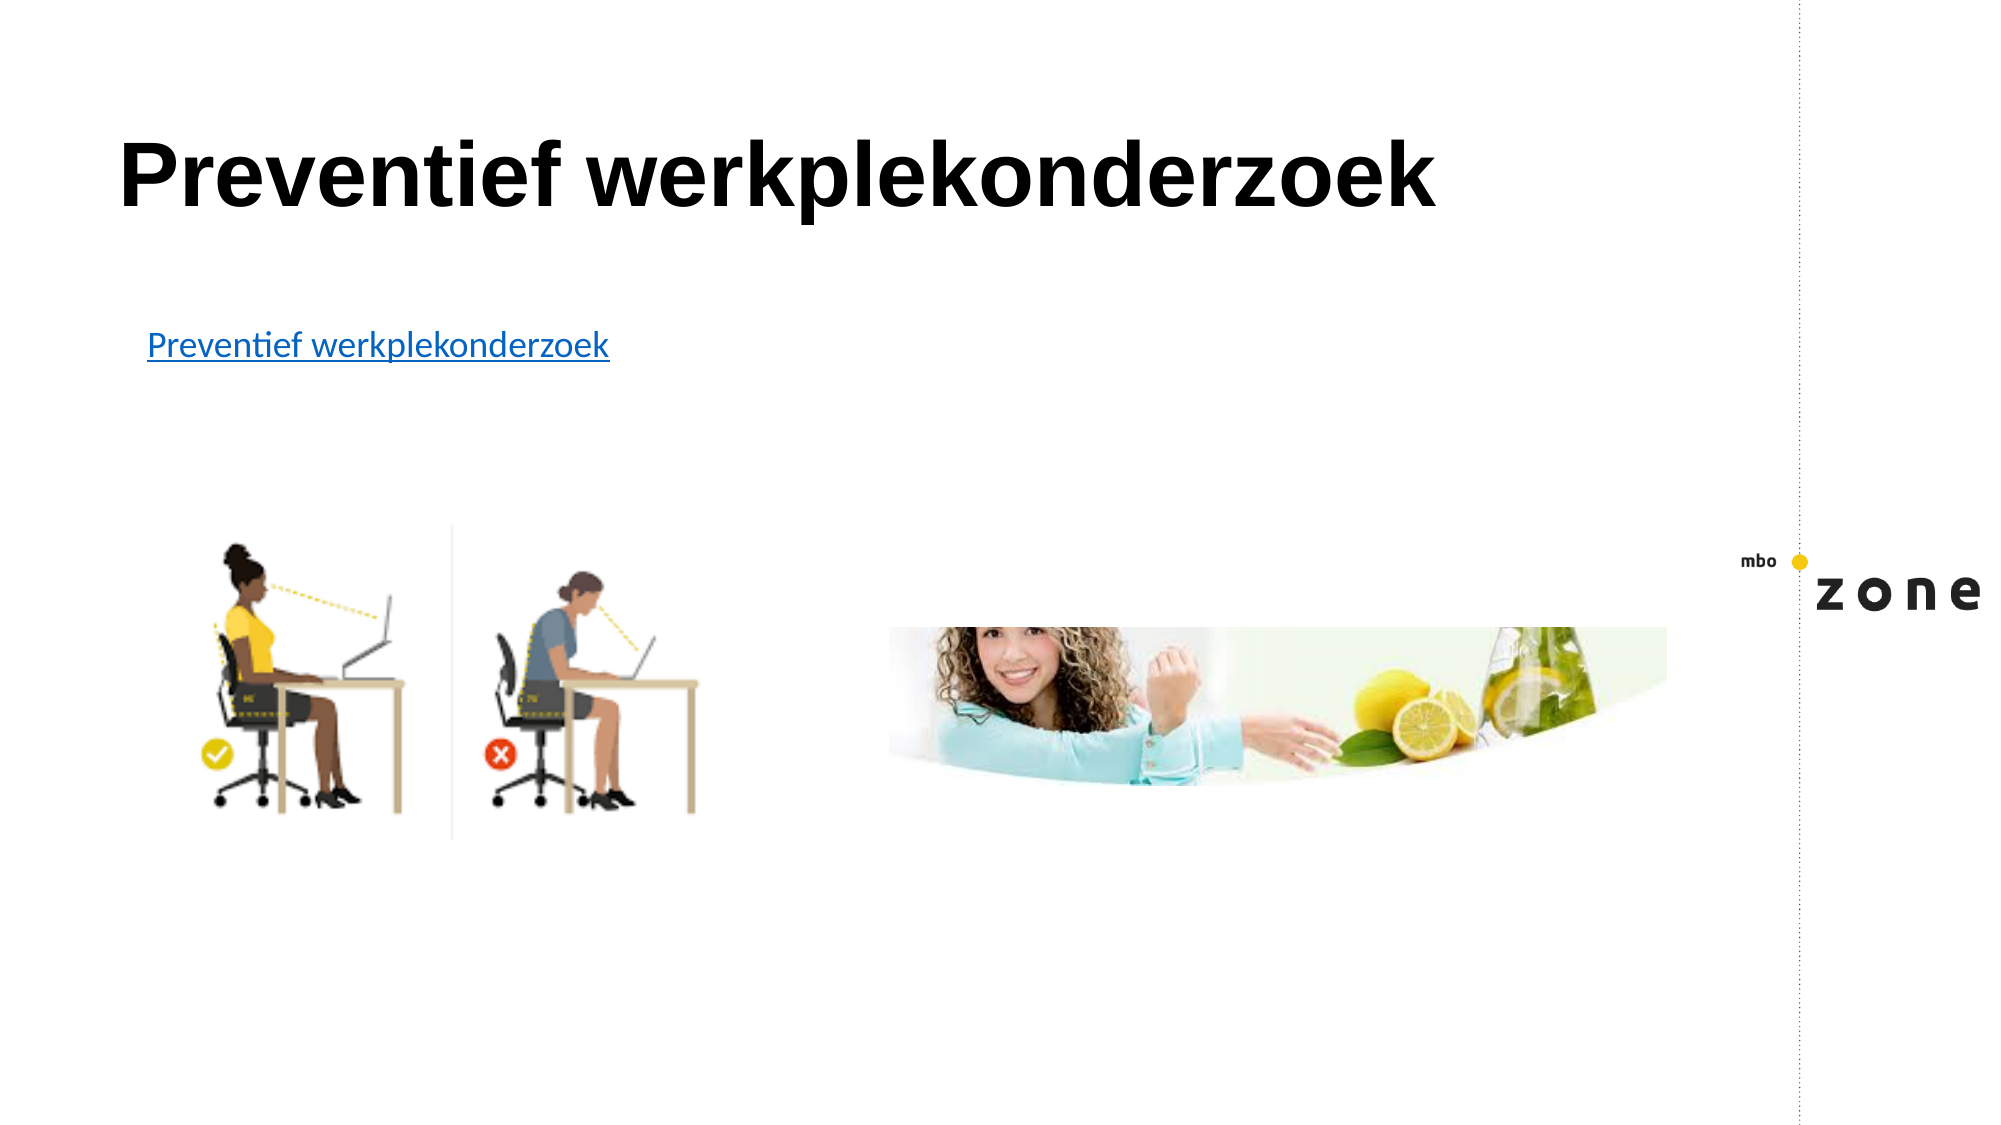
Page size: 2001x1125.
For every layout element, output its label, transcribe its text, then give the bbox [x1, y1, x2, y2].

picture [889, 0, 2001, 1125]
title Preventief werkplekonderzoek [118, 126, 1621, 246]
picture [168, 407, 723, 962]
text_box Preventief werkplekonderzoek [132, 312, 1333, 417]
